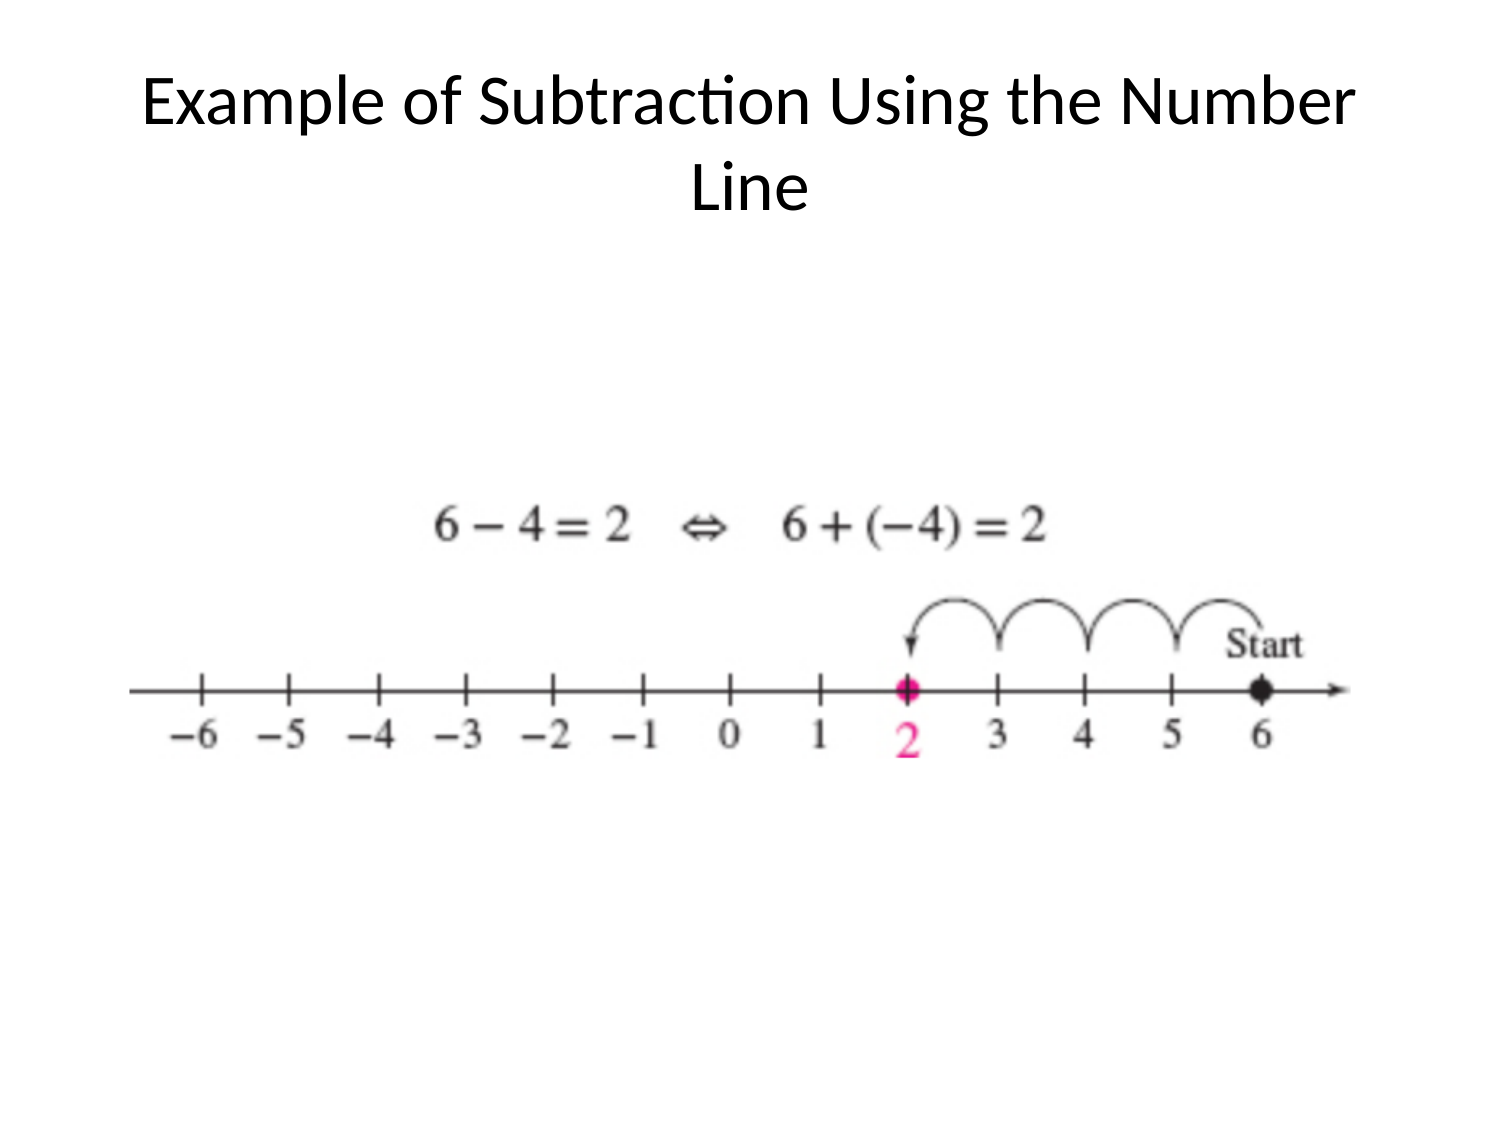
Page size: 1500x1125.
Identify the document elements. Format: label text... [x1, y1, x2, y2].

title Example of Subtraction Using the Number Line [75, 45, 1425, 233]
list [74, 262, 1426, 1006]
